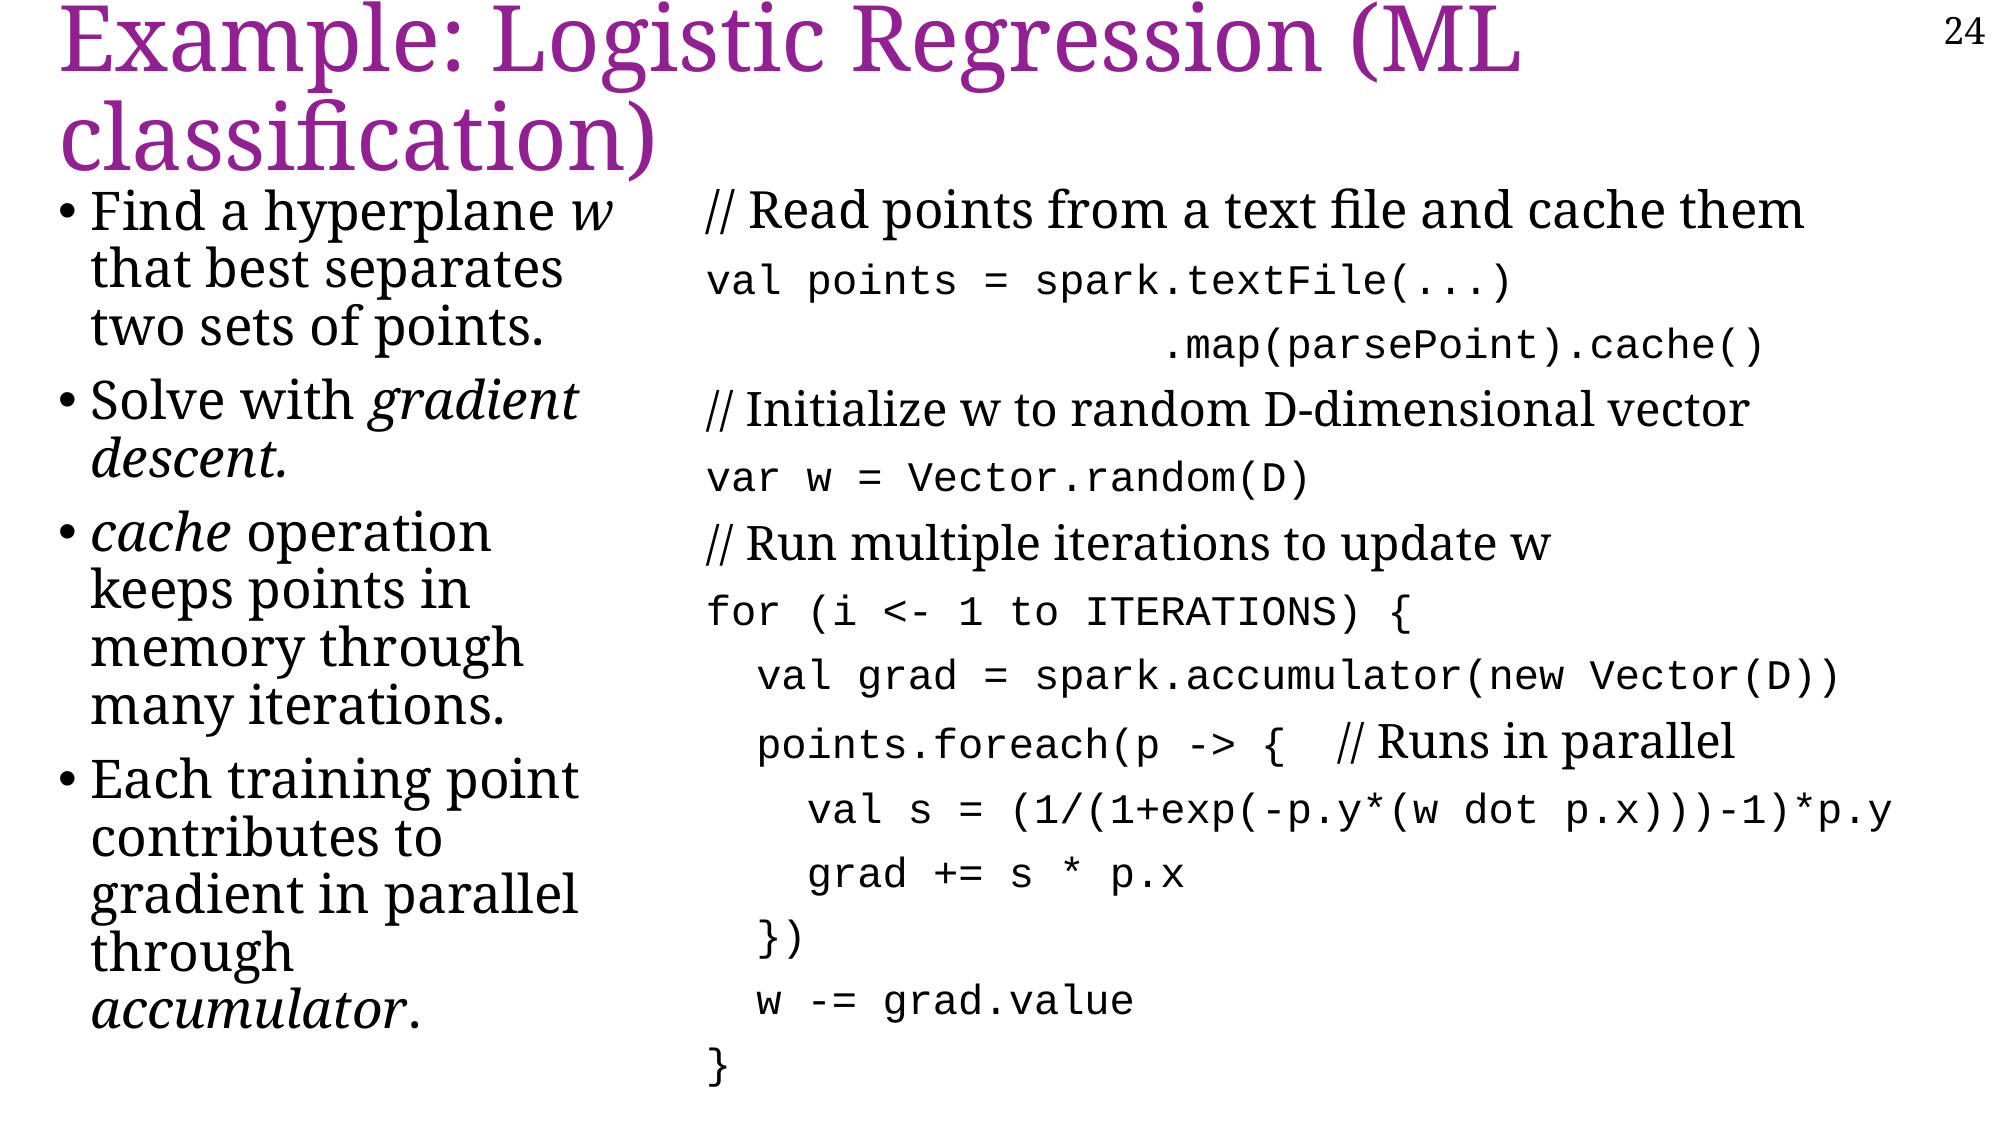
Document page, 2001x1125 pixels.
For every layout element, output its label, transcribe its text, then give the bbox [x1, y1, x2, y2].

list Find a hyperplane w that best separates two sets of points. Solve with gradient descent. cache operation keeps points in memory through many iterations. Each training point contributes to gradient in parallel through accumulator. [43, 176, 634, 1100]
list // Read points from a text file and cache them val points = spark.textFile(...) .map(parsePoint).cache() // Initialize w to random D-dimensional vector var w = Vector.random(D) // Run multiple iterations to update w for (i <- 1 to ITERATIONS) { val grad = spark.accumulator(new Vector(D)) points.foreach(p -> { // Runs in parallel val s = (1/(1+exp(-p.y*(w dot p.x)))-1)*p.y grad += s * p.x }) w -= grad.value } [690, 176, 1975, 1100]
title Example: Logistic Regression (ML classification) [43, 25, 1953, 158]
